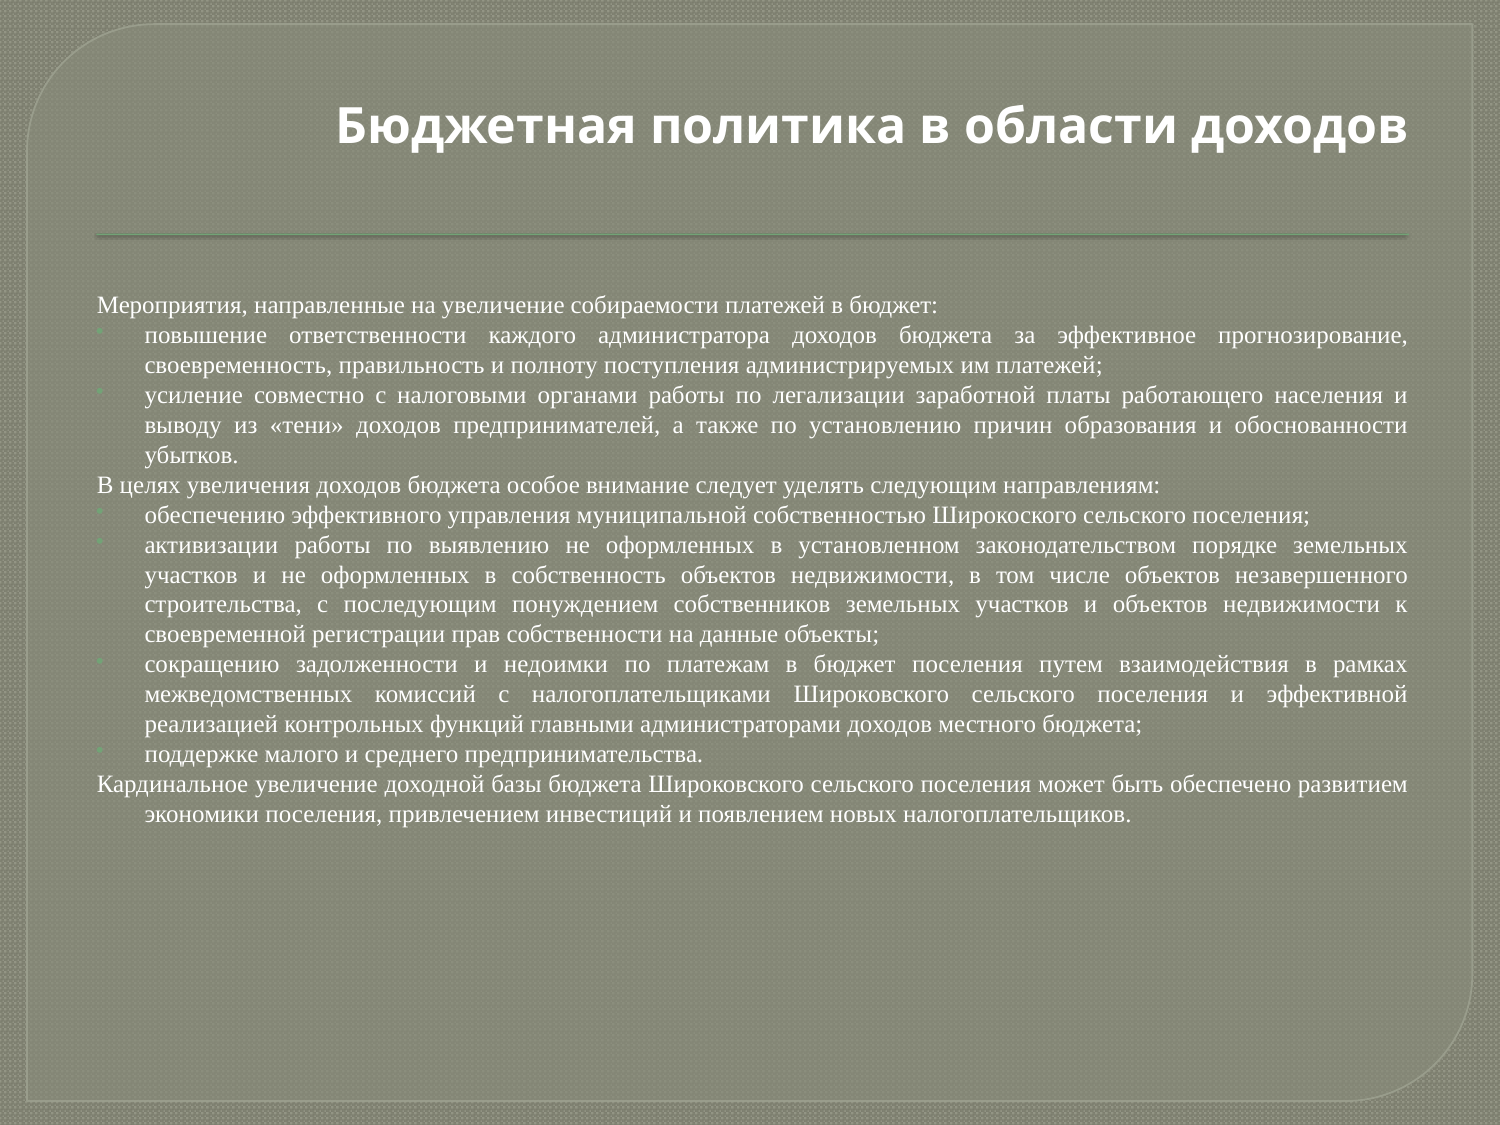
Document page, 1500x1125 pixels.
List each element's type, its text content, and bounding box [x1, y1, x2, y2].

list Мероприятия, направленные на увеличение собираемости платежей в бюджет: повышение ответственности каждого администратора доходов бюджета за эффективное прогнозирование, своевременность, правильность и полноту поступления администрируемых им платежей; усиление совместно с налоговыми органами работы по легализации заработной платы работающего населения и выводу из «тени» доходов предпринимателей, а также по установлению причин образования и обоснованности убытков. В целях увеличения доходов бюджета особое внимание следует уделять следующим направлениям: обеспечению эффективного управления муниципальной собственностью Широкоского сельского поселения; активизации работы по выявлению не оформленных в установленном законодательством порядке земельных участков и не оформленных в собственность объектов недвижимости, в том числе объектов незавершенного строительства, с последующим понуждением собственников земельных участков и объектов недвижимости к своевременной регистрации прав собственности на данные объекты; сокращению задолженности и недоимки по платежам в бюджет поселения путем взаимодействия в рамках межведомственных комиссий с налогоплательщиками Широковского сельского поселения и эффективной реализацией контрольных функций главными администраторами доходов местного бюджета; поддержке малого и среднего предпринимательства. Кардинальное увеличение доходной базы бюджета Широковского сельского поселения может быть обеспечено развитием экономики поселения, привлечением инвестиций и появлением новых налогоплательщиков. [82, 281, 1425, 891]
title Бюджетная политика в области доходов [82, 82, 1425, 161]
